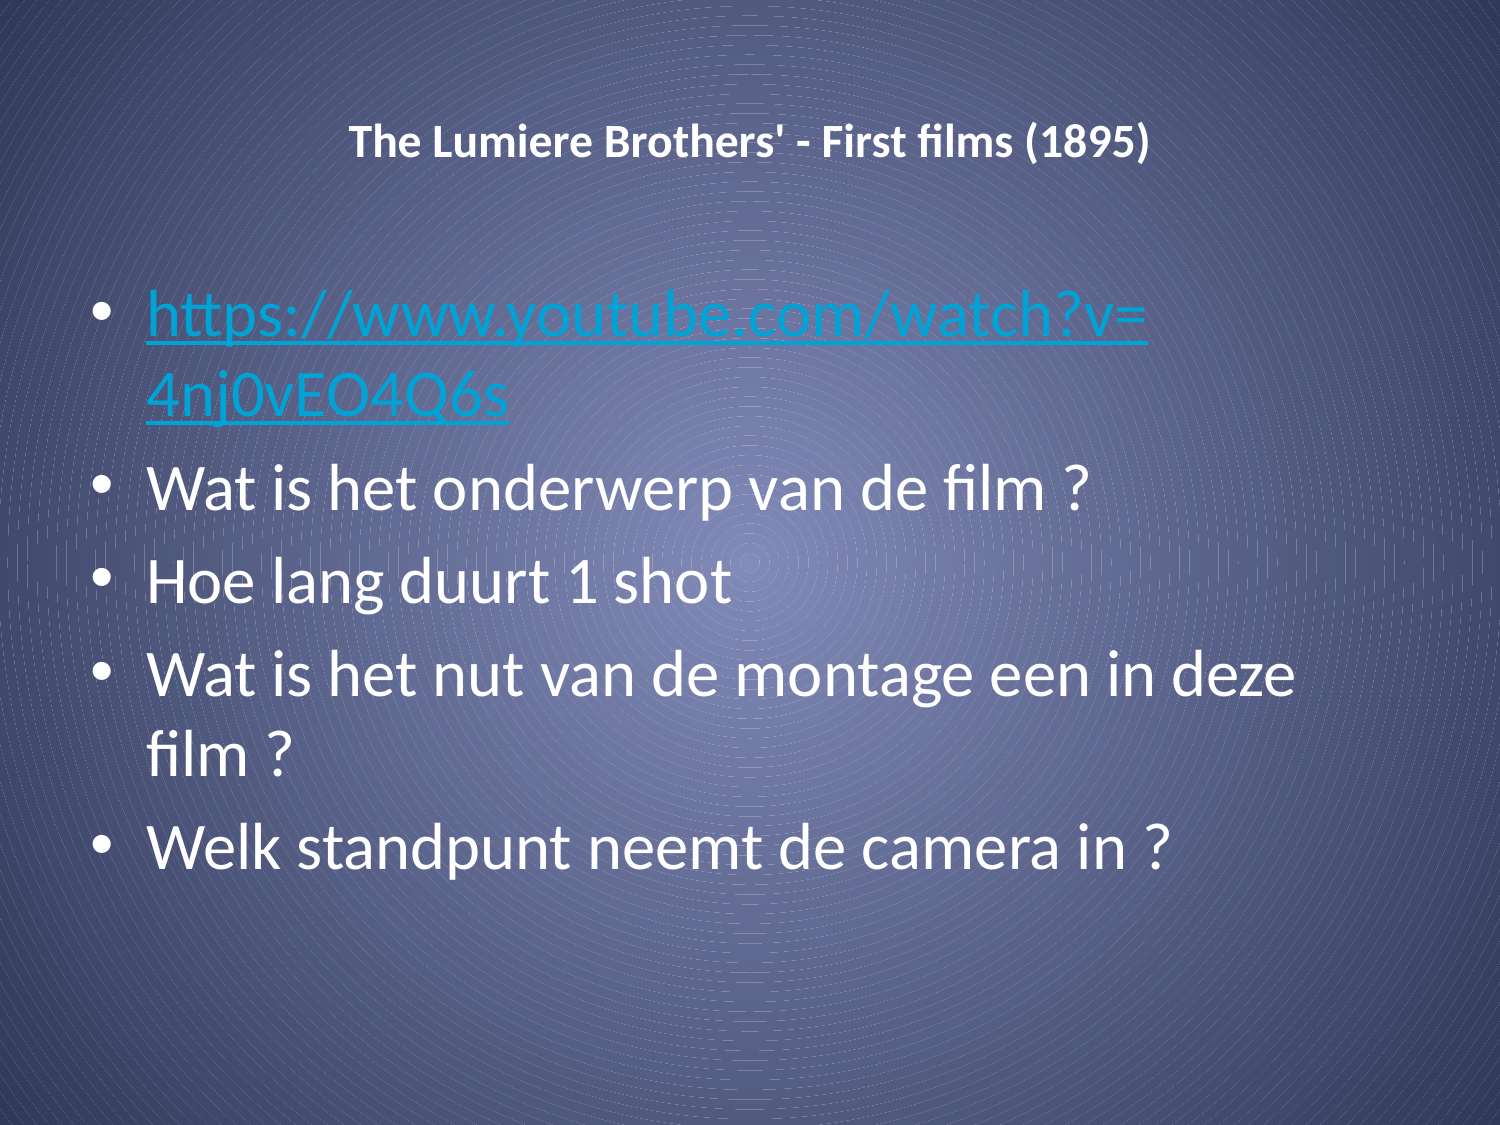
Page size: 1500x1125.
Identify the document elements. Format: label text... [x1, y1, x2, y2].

list https://www.youtube.com/watch?v=4nj0vEO4Q6s Wat is het onderwerp van de film ? Hoe lang duurt 1 shot Wat is het nut van de montage een in deze film ? Welk standpunt neemt de camera in ? [75, 262, 1425, 1005]
title The Lumiere Brothers' - First films (1895) [75, 45, 1425, 233]
